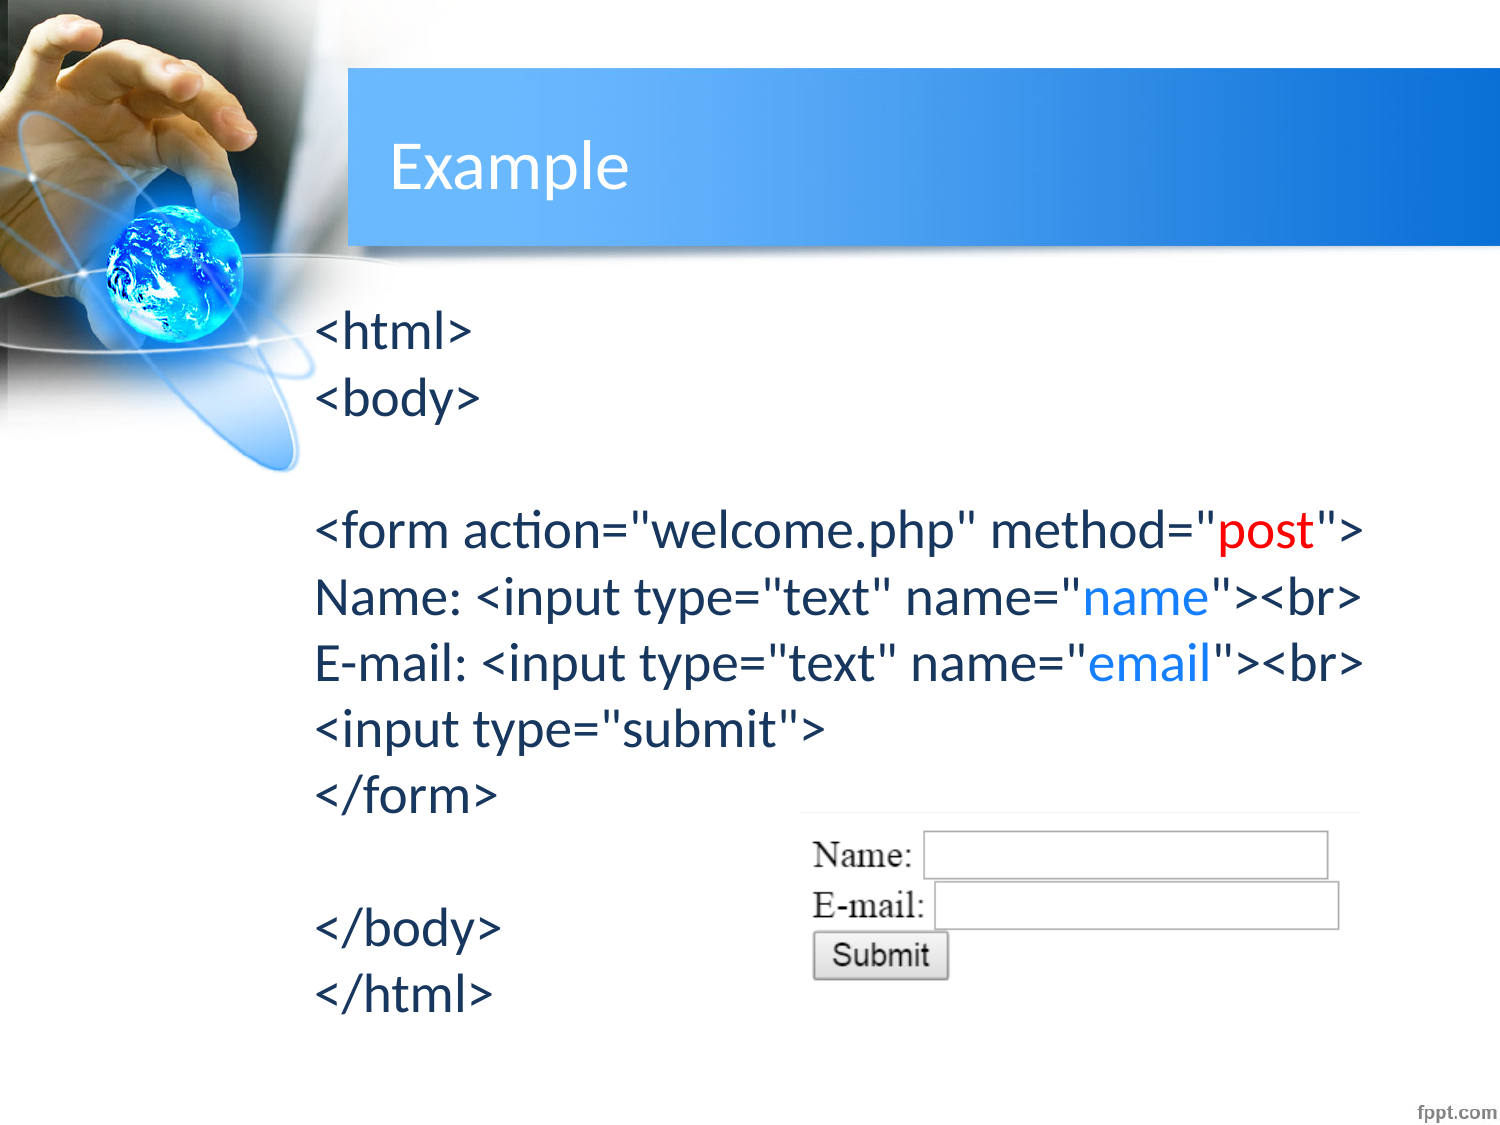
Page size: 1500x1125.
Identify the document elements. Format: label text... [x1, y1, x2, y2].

picture [0, 0, 1500, 1125]
title Example [374, 111, 1452, 212]
list <html> <body> <form action="welcome.php" method="post"> Name: <input type="text" name="name"><br> E-mail: <input type="text" name="email"><br> <input type="submit"> </form> </body> </html> [299, 286, 1500, 1039]
picture [799, 812, 1360, 998]
